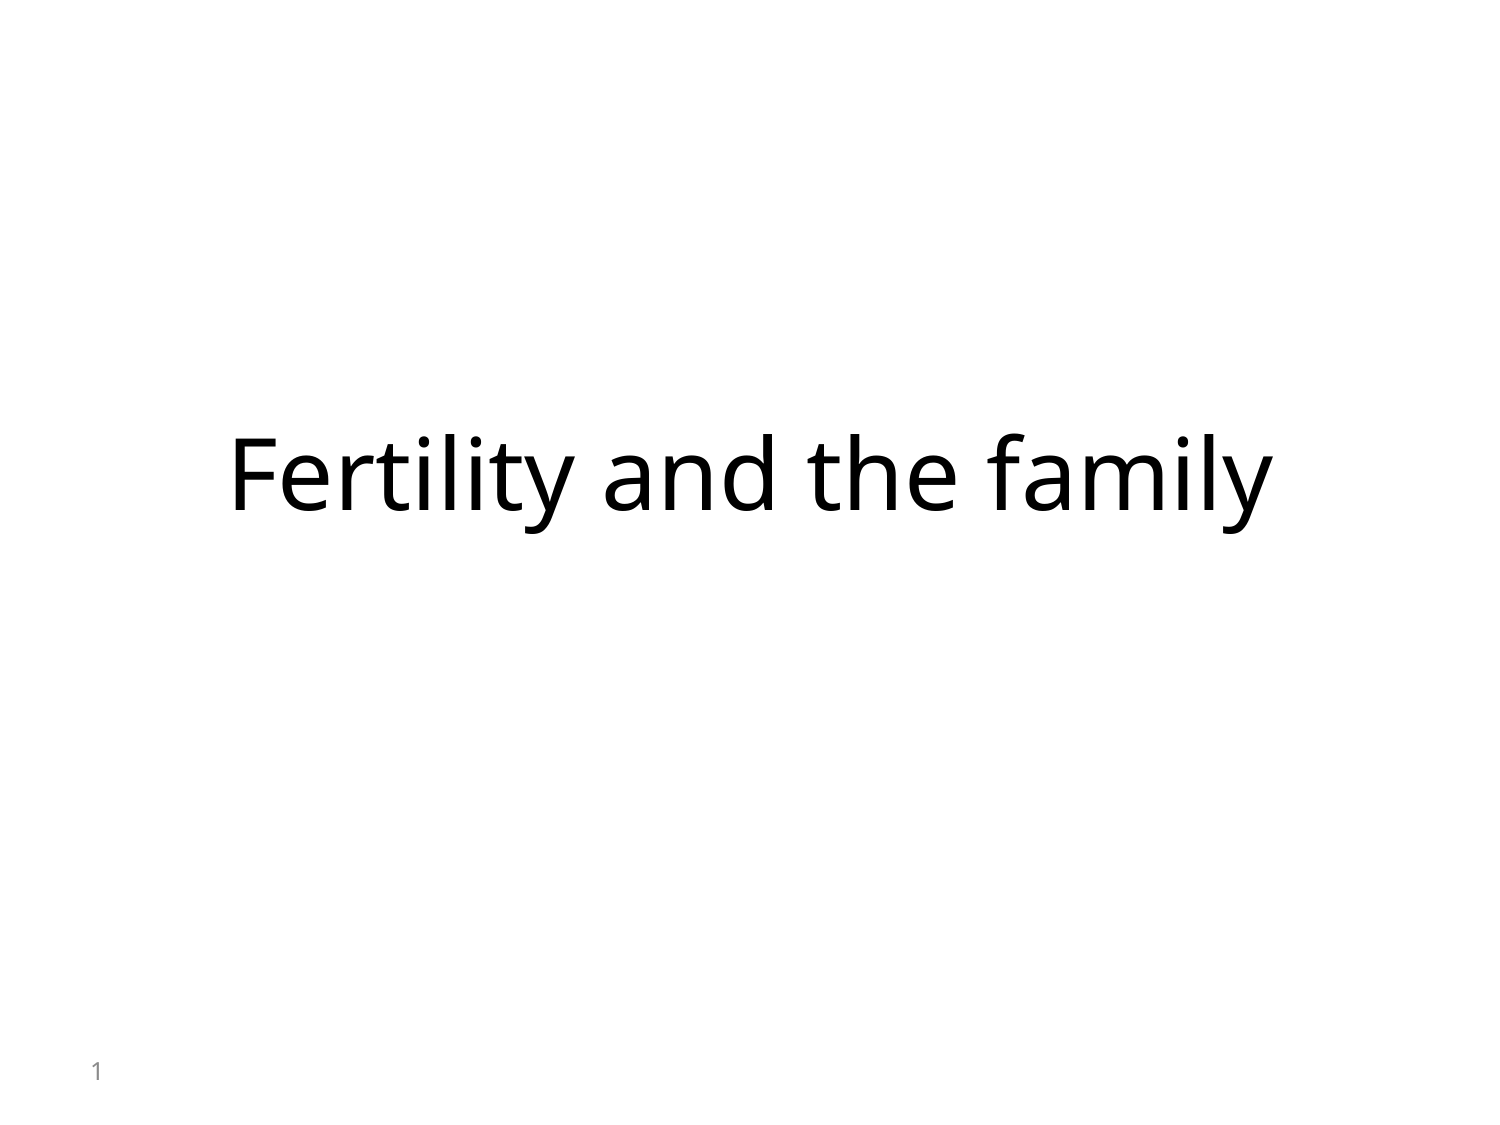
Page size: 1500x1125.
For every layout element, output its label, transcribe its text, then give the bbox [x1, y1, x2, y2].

title Fertility and the family [112, 349, 1388, 591]
slide_number 1 [75, 1042, 425, 1103]
